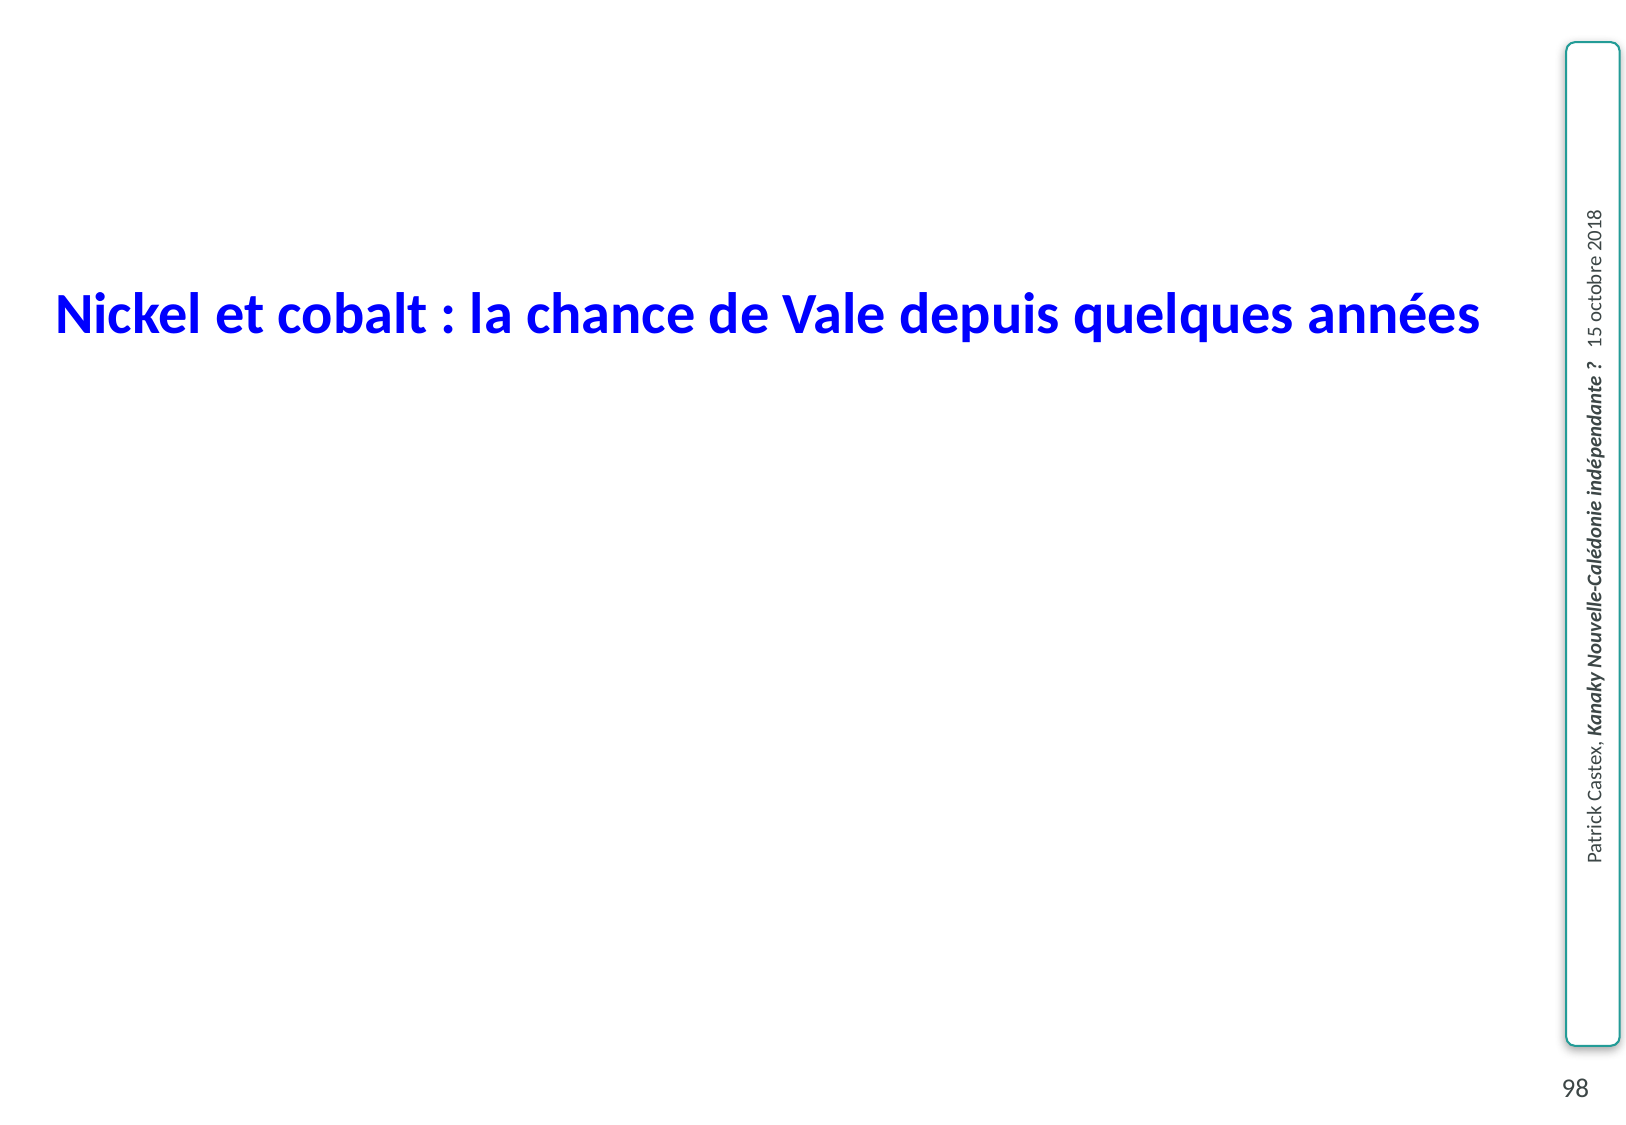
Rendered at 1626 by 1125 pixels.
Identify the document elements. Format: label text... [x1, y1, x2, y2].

title Nickel et cobalt : la chance de Vale depuis quelques années [40, 267, 1579, 369]
